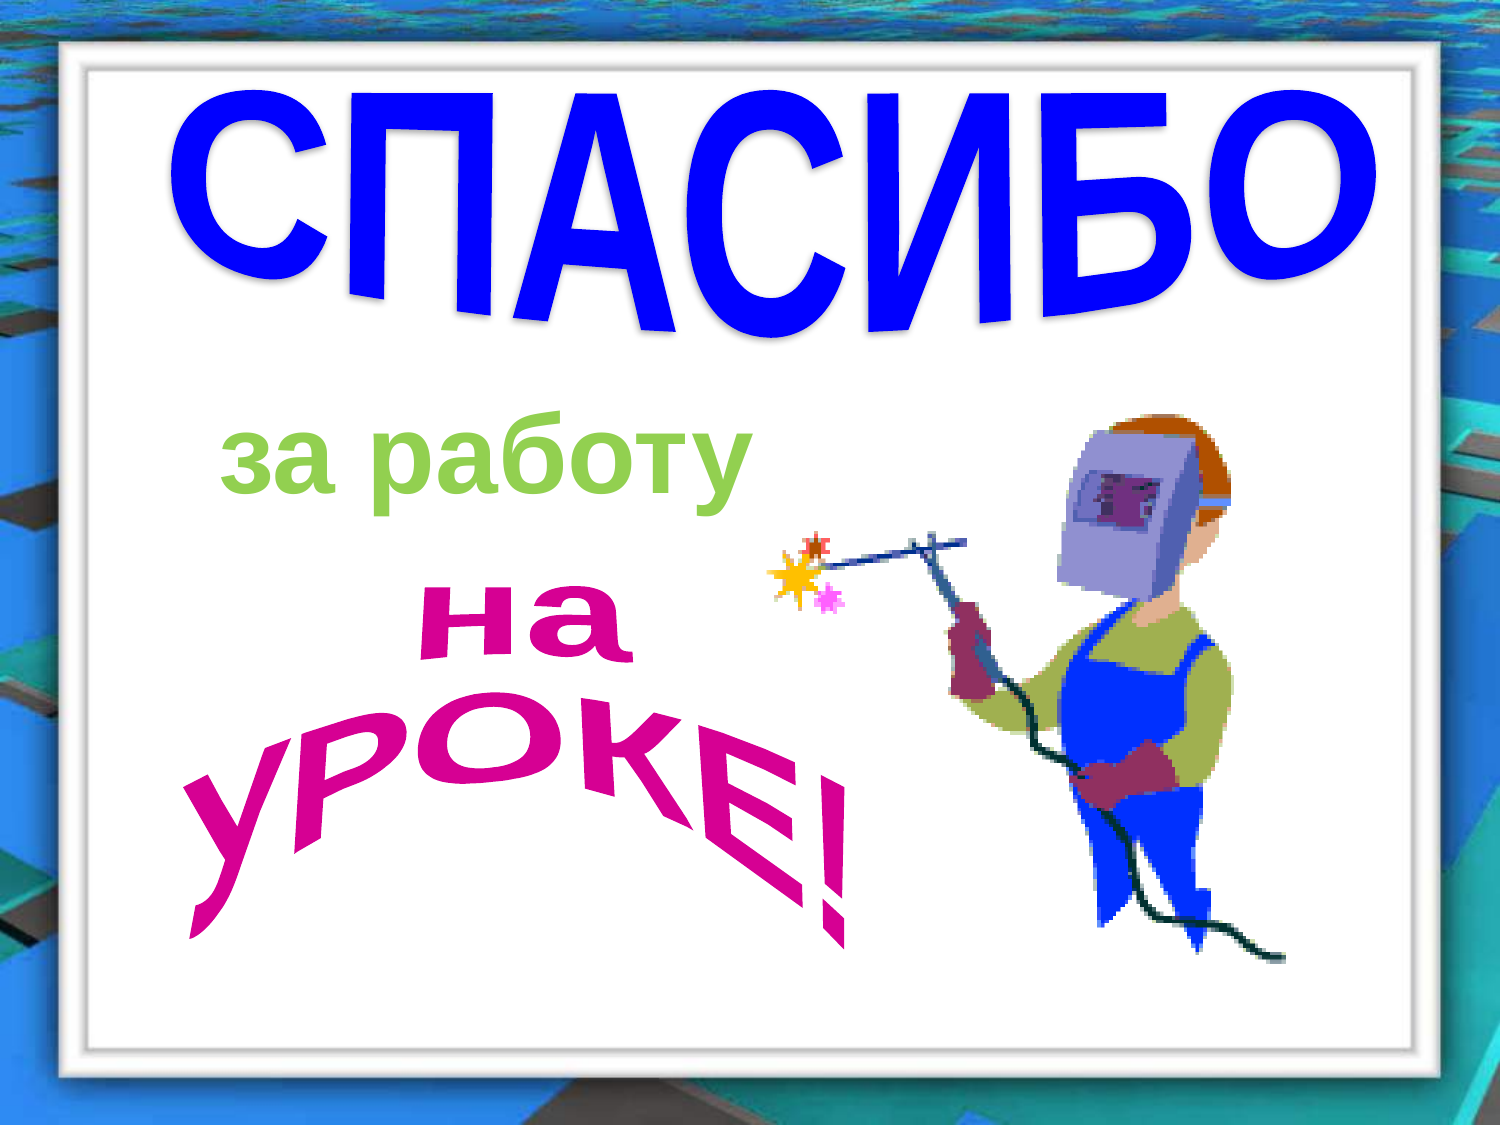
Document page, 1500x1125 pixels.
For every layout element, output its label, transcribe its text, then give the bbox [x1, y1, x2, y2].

text_box за работу [171, 373, 833, 524]
picture [0, 0, 1500, 1125]
text_box СПАСИБО [348, 92, 494, 317]
text_box СПАСИБО [1208, 89, 1377, 281]
text_box СПАСИБО [512, 92, 677, 333]
text_box СПАСИБО [685, 89, 847, 339]
text_box СПАСИБО [1040, 92, 1192, 318]
text_box СПАСИБО [170, 89, 329, 281]
text_box СПАСИБО [866, 92, 1012, 333]
